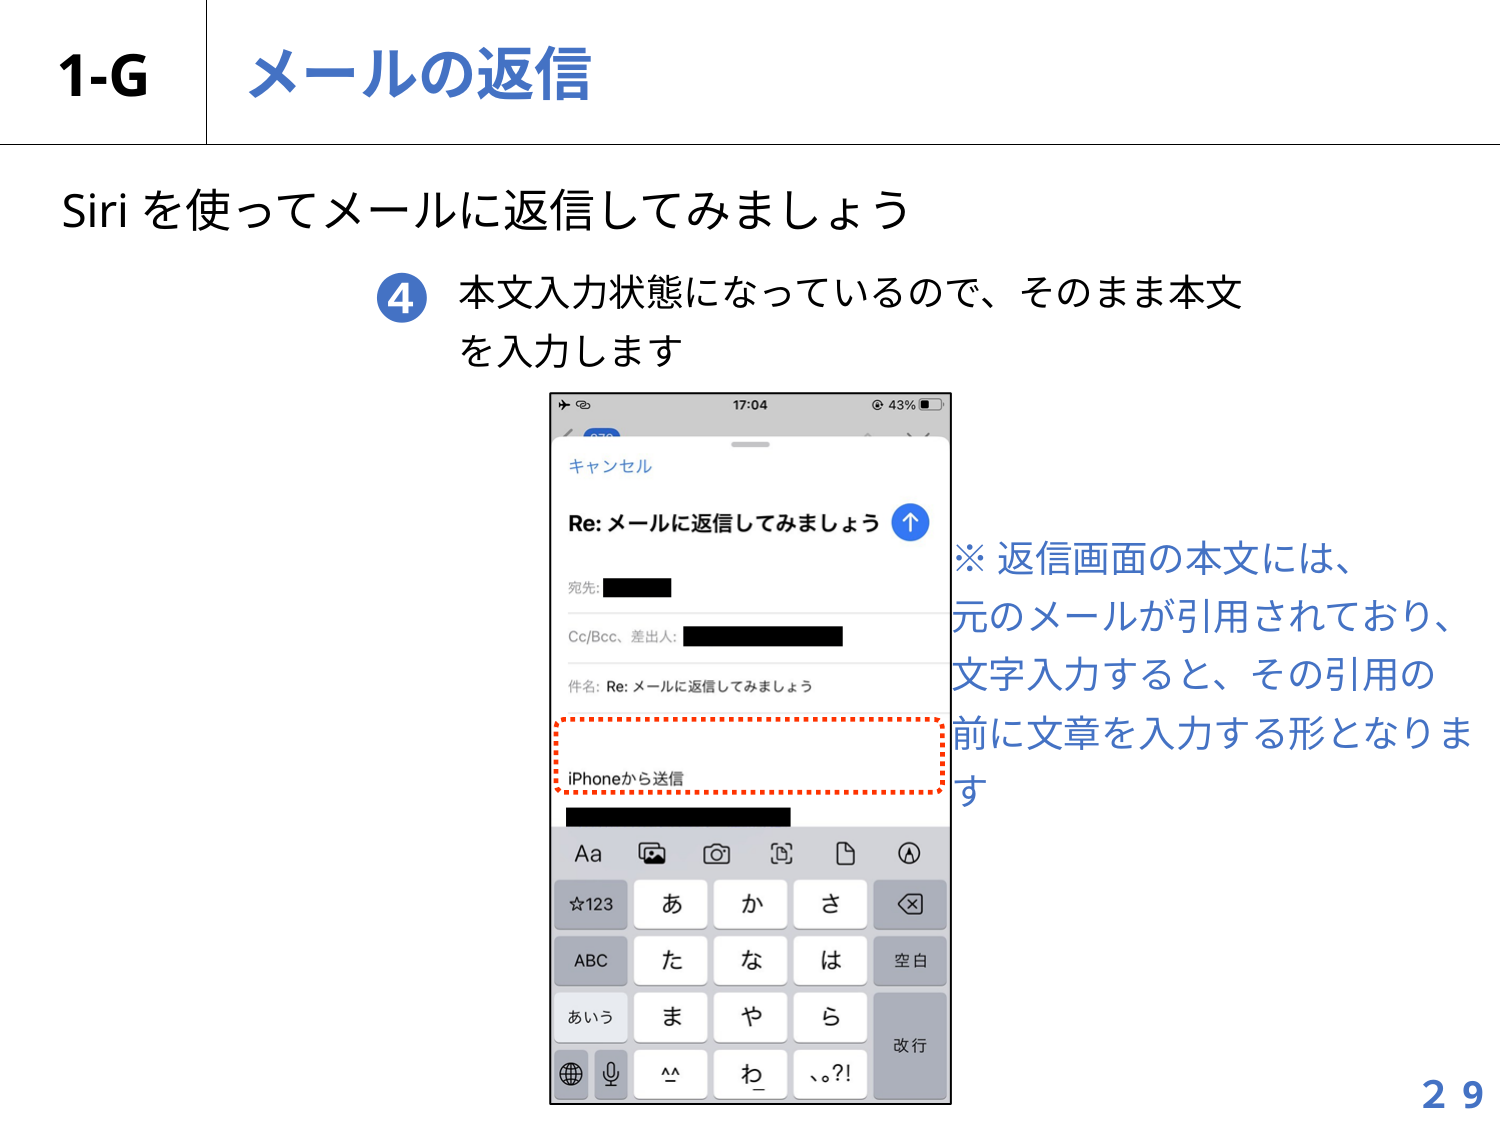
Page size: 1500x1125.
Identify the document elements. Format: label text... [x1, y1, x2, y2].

text_box 本文入力状態になっているので、そのまま本文を入力します [443, 248, 1280, 381]
title メールの返信 [228, 36, 1472, 116]
text_box ❹ [358, 248, 435, 343]
text_box Siriを使ってメールに返信してみましょう [46, 180, 1500, 274]
text_box ２9 [1399, 1063, 1500, 1123]
text_box 1-G [0, 0, 207, 147]
picture [548, 392, 952, 1106]
text_box ※返信画面の本文には、 元のメールが引用されており、 文字入力すると、その引用の 前に文章を入力する形となります [951, 513, 1500, 821]
